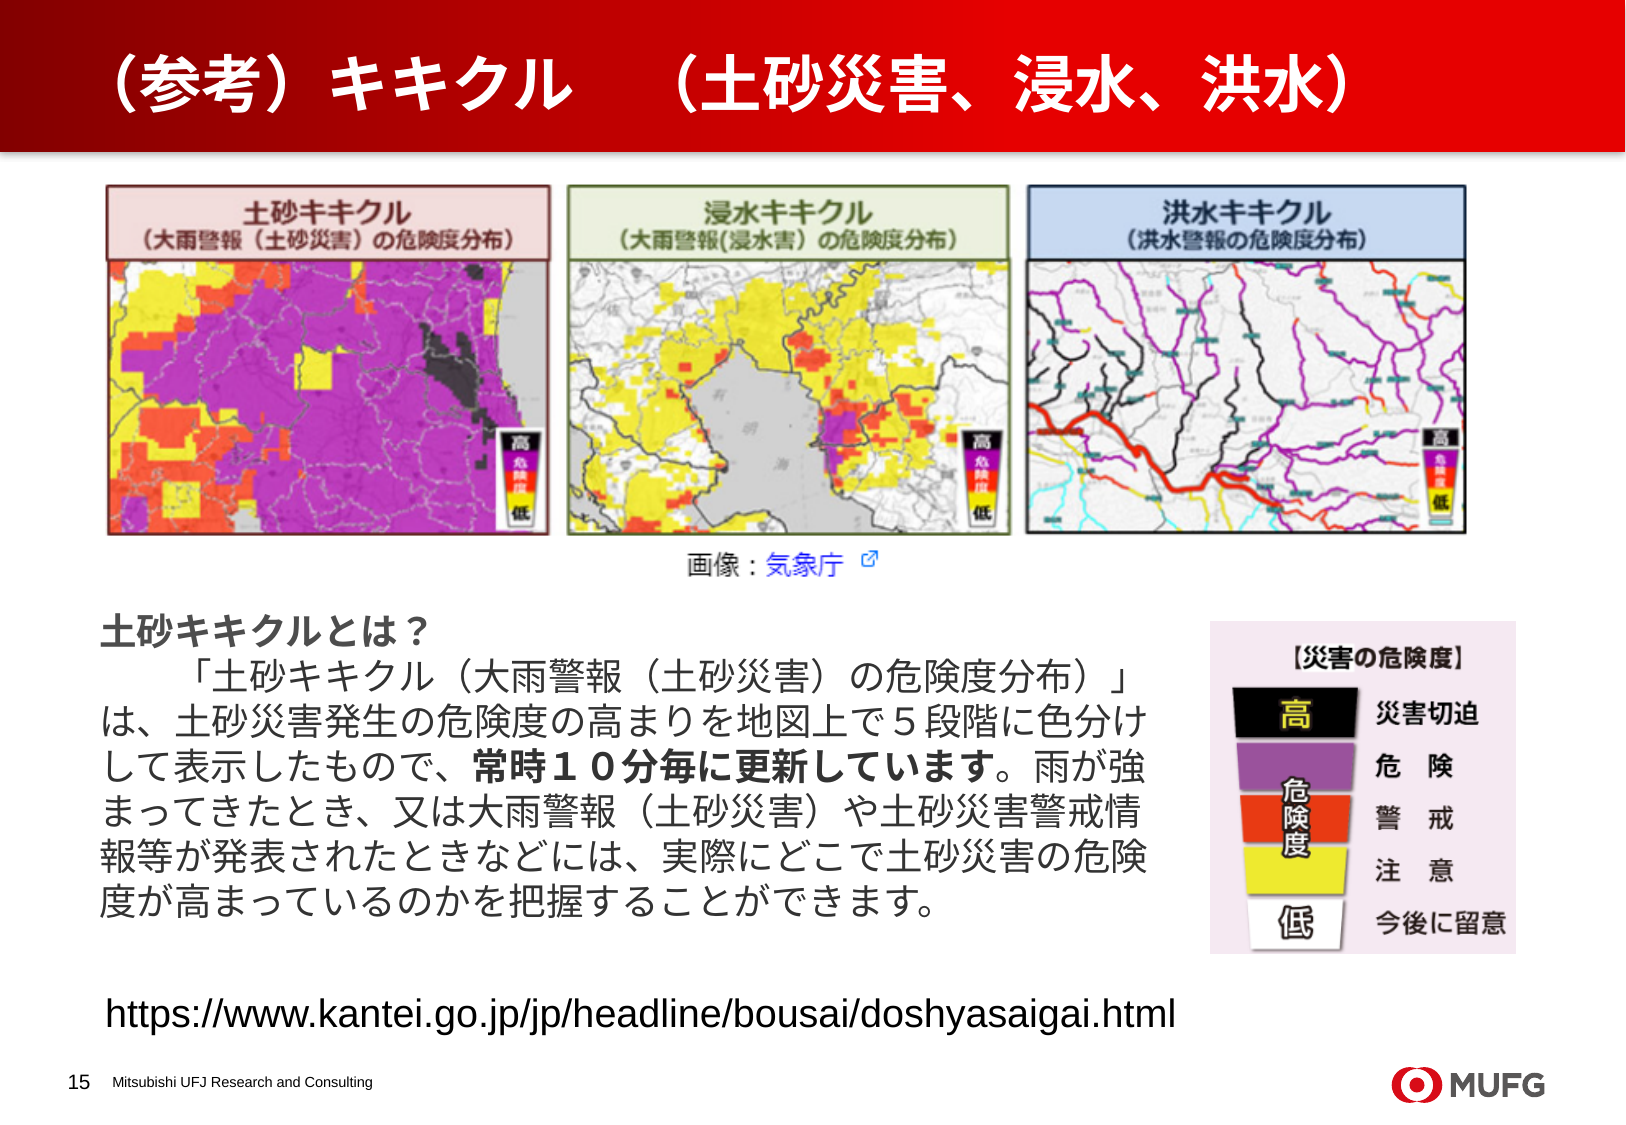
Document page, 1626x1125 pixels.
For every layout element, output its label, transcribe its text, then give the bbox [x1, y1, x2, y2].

picture [1210, 621, 1516, 954]
text_box 土砂キキクルとは？ 「土砂キキクル（大雨警報（土砂災害）の危険度分布）」は、土砂災害発生の危険度の高まりを地図上で５段階に色分けして表示したもので、常時１０分毎に更新しています。雨が強まってきたとき、又は大雨警報（土砂災害）や土砂災害警戒情報等が発表されたときなどには、実際にどこで土砂災害の危険度が高まっているのかを把握することができます。 [90, 602, 1178, 936]
title （参考）キキクル （土砂災害、浸水、洪水） [67, 42, 1557, 120]
picture [60, 161, 1516, 595]
text_box https://www.kantei.go.jp/jp/headline/bousai/doshyasaigai.html [90, 980, 1423, 1043]
